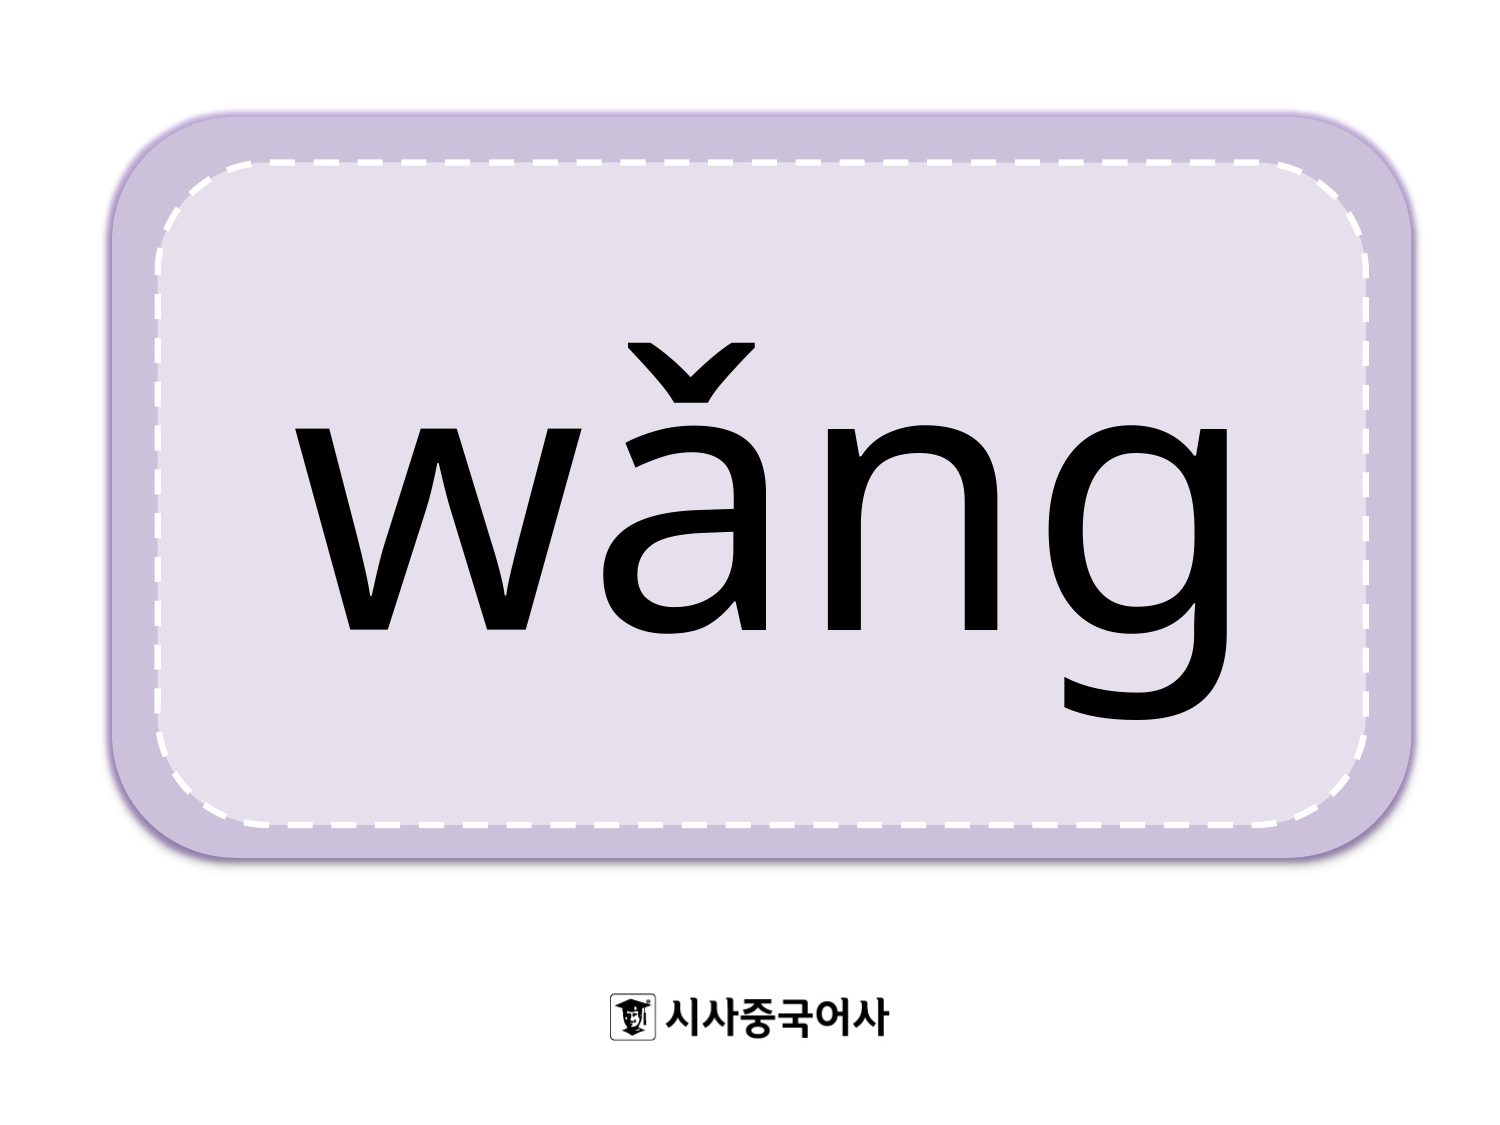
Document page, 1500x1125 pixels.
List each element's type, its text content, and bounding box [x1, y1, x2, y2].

picture [602, 987, 898, 1047]
text_box wǎng [171, 149, 1380, 812]
